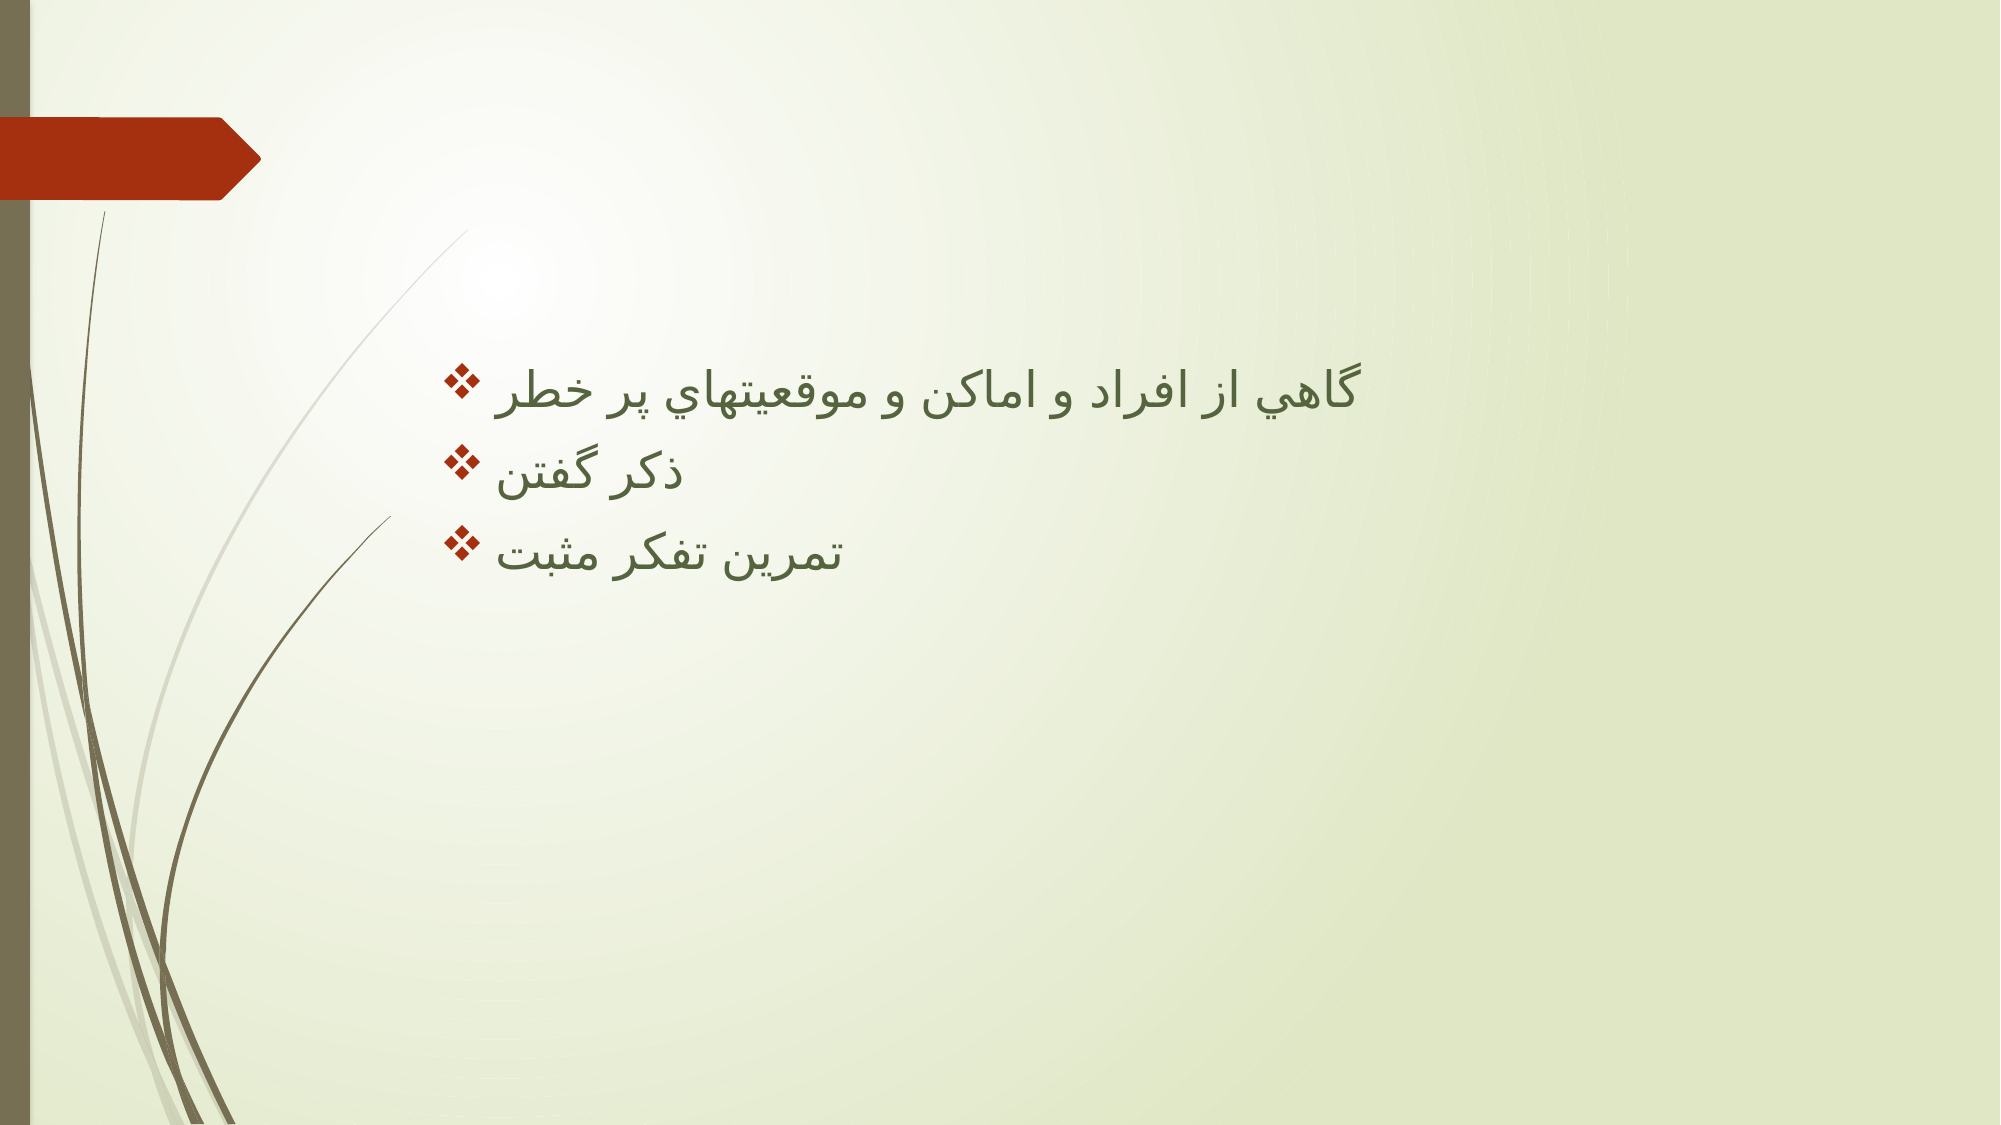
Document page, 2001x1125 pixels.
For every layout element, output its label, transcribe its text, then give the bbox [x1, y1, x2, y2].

list گاهي از افراد و اماكن و موقعيتهاي پر خطر ذكر گفتن تمرين تفكر مثبت [424, 350, 1888, 970]
